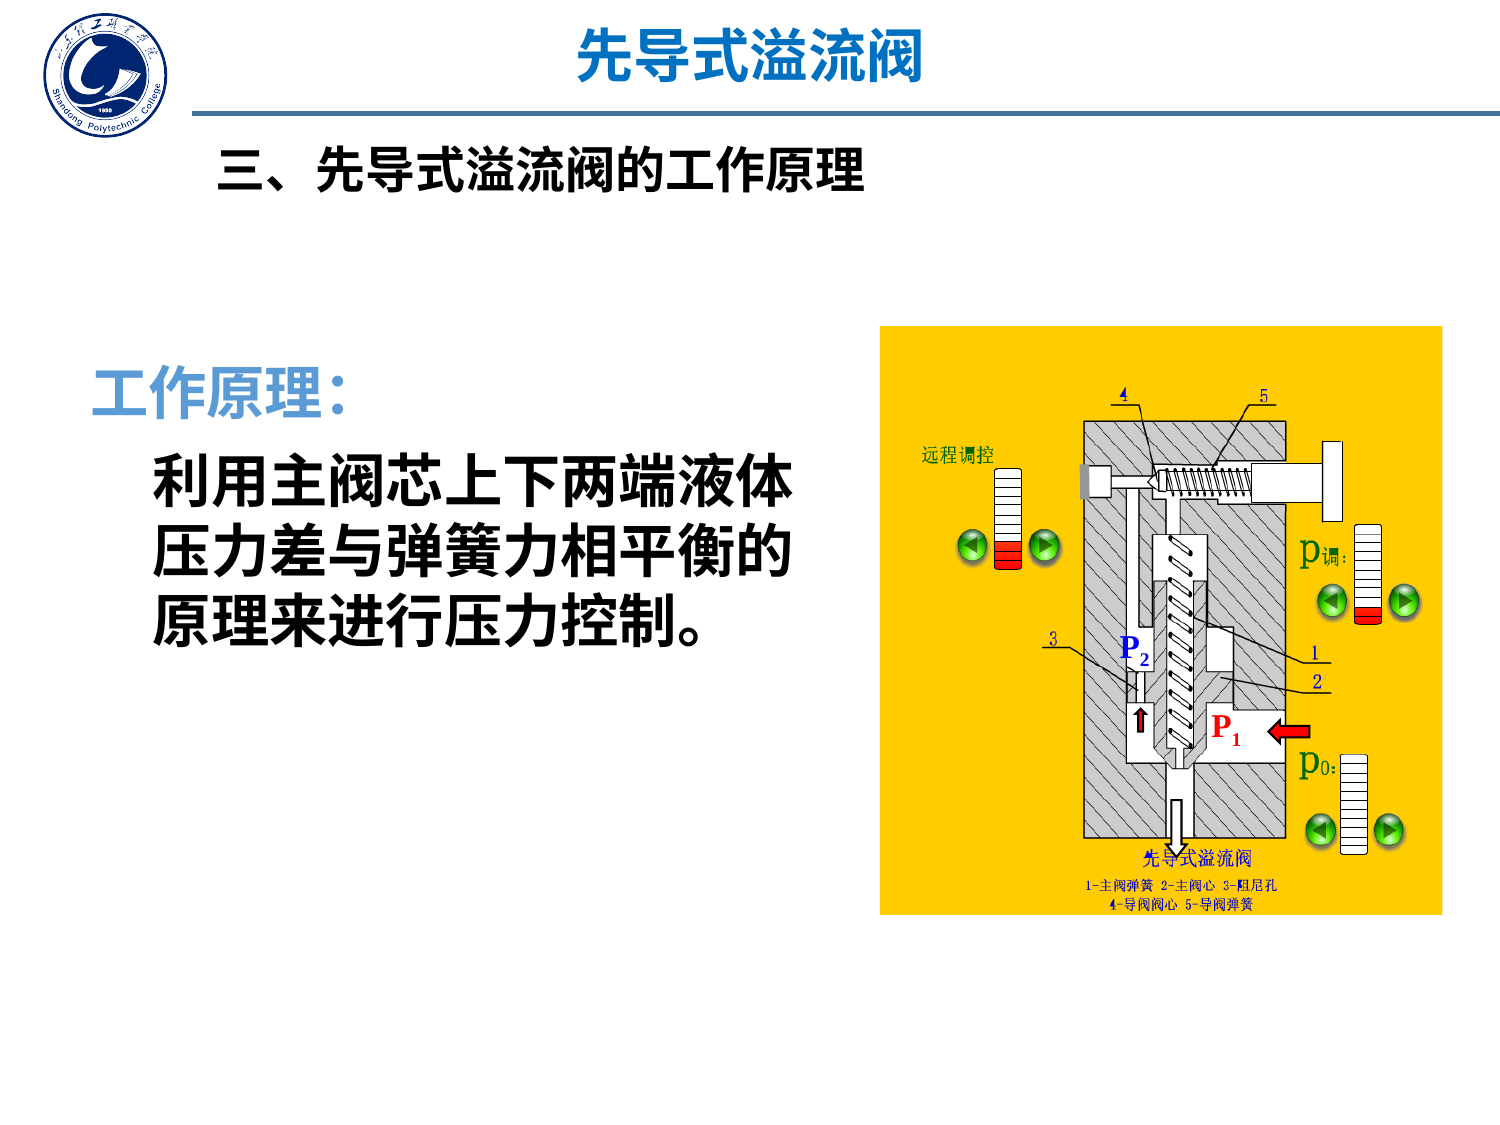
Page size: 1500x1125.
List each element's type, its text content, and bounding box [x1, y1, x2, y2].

picture [43, 7, 174, 138]
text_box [879, 326, 1443, 915]
text_box 工作原理： [75, 349, 426, 434]
text_box 先导式溢流阀 [178, 11, 1322, 97]
text_box 利用主阀芯上下两端液体压力差与弹簧力相平衡的原理来进行压力控制。 [138, 436, 851, 662]
text_box 三、先导式溢流阀的工作原理 [200, 131, 1300, 206]
